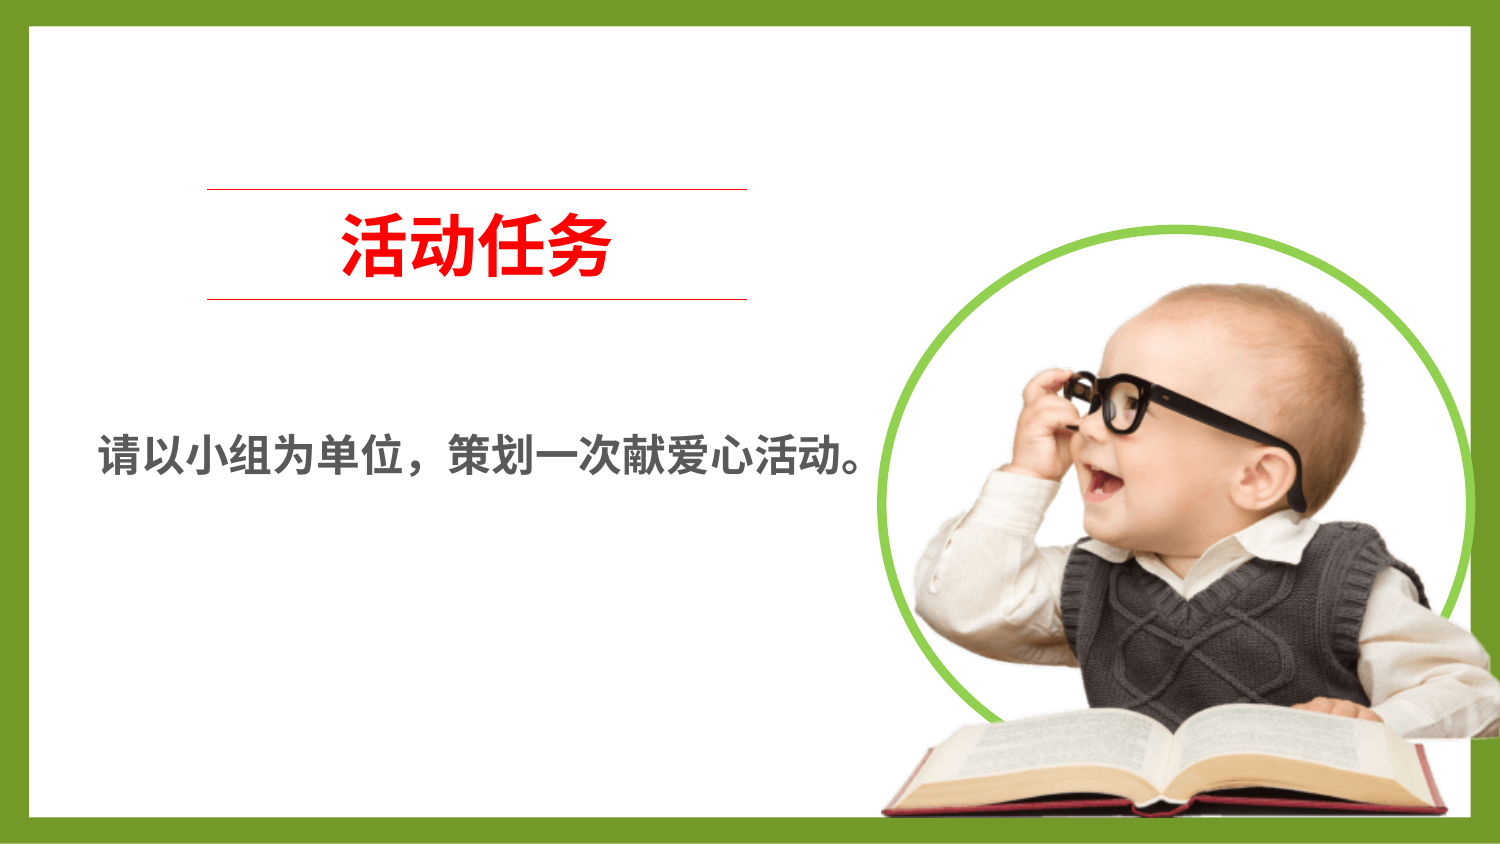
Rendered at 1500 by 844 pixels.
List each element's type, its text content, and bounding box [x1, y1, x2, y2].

text_box 活动任务 [207, 197, 748, 291]
text_box [28, 25, 1472, 818]
text_box [999, 228, 1353, 283]
text_box [0, 0, 1500, 844]
picture [881, 283, 1500, 818]
text_box 请以小组为单位，策划一次献爱心活动。 [86, 406, 869, 555]
